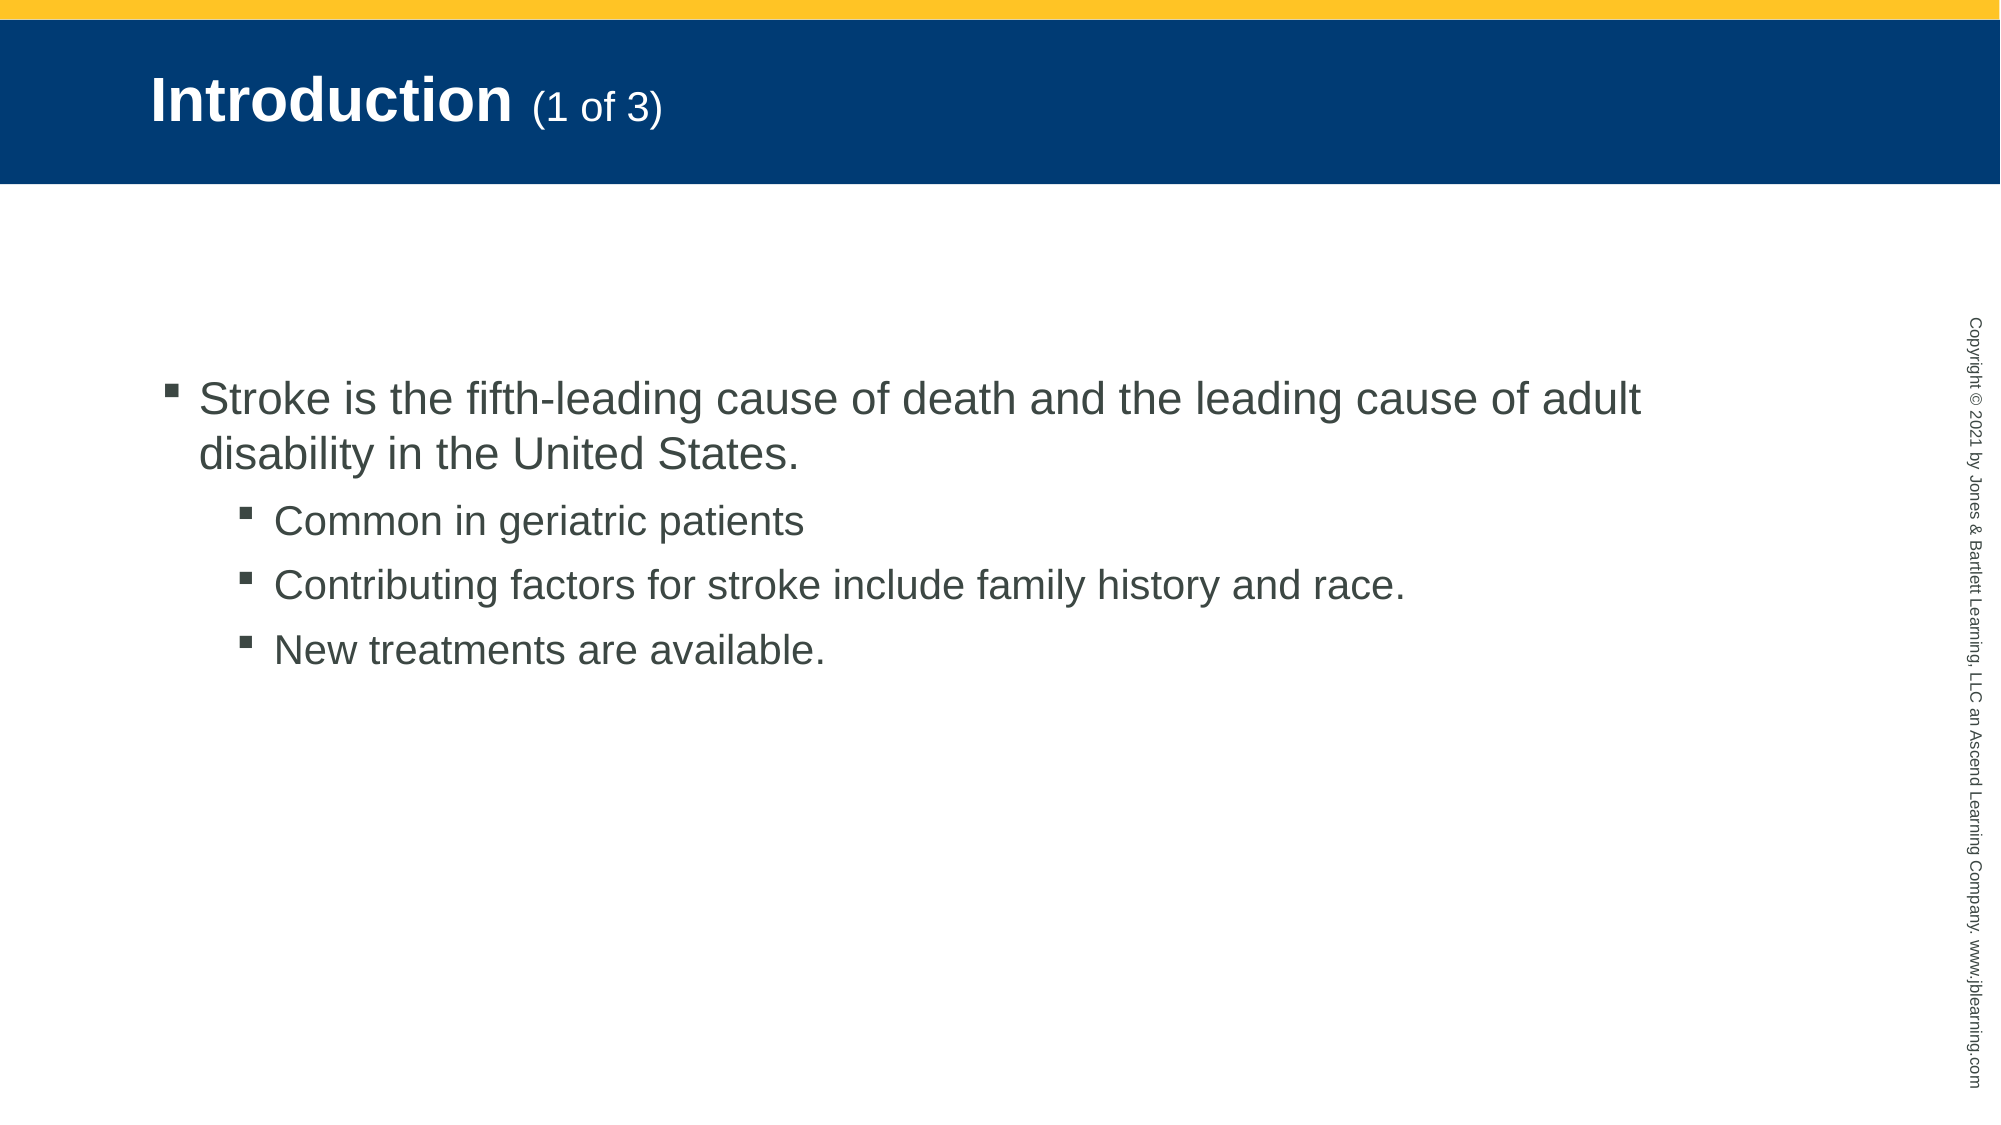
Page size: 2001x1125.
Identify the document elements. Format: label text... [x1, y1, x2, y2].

list Stroke is the fifth-leading cause of death and the leading cause of adult disability in the United States. Common in geriatric patients Contributing factors for stroke include family history and race. New treatments are available. [146, 361, 1859, 1016]
title Introduction (1 of 3) [0, 19, 2000, 185]
